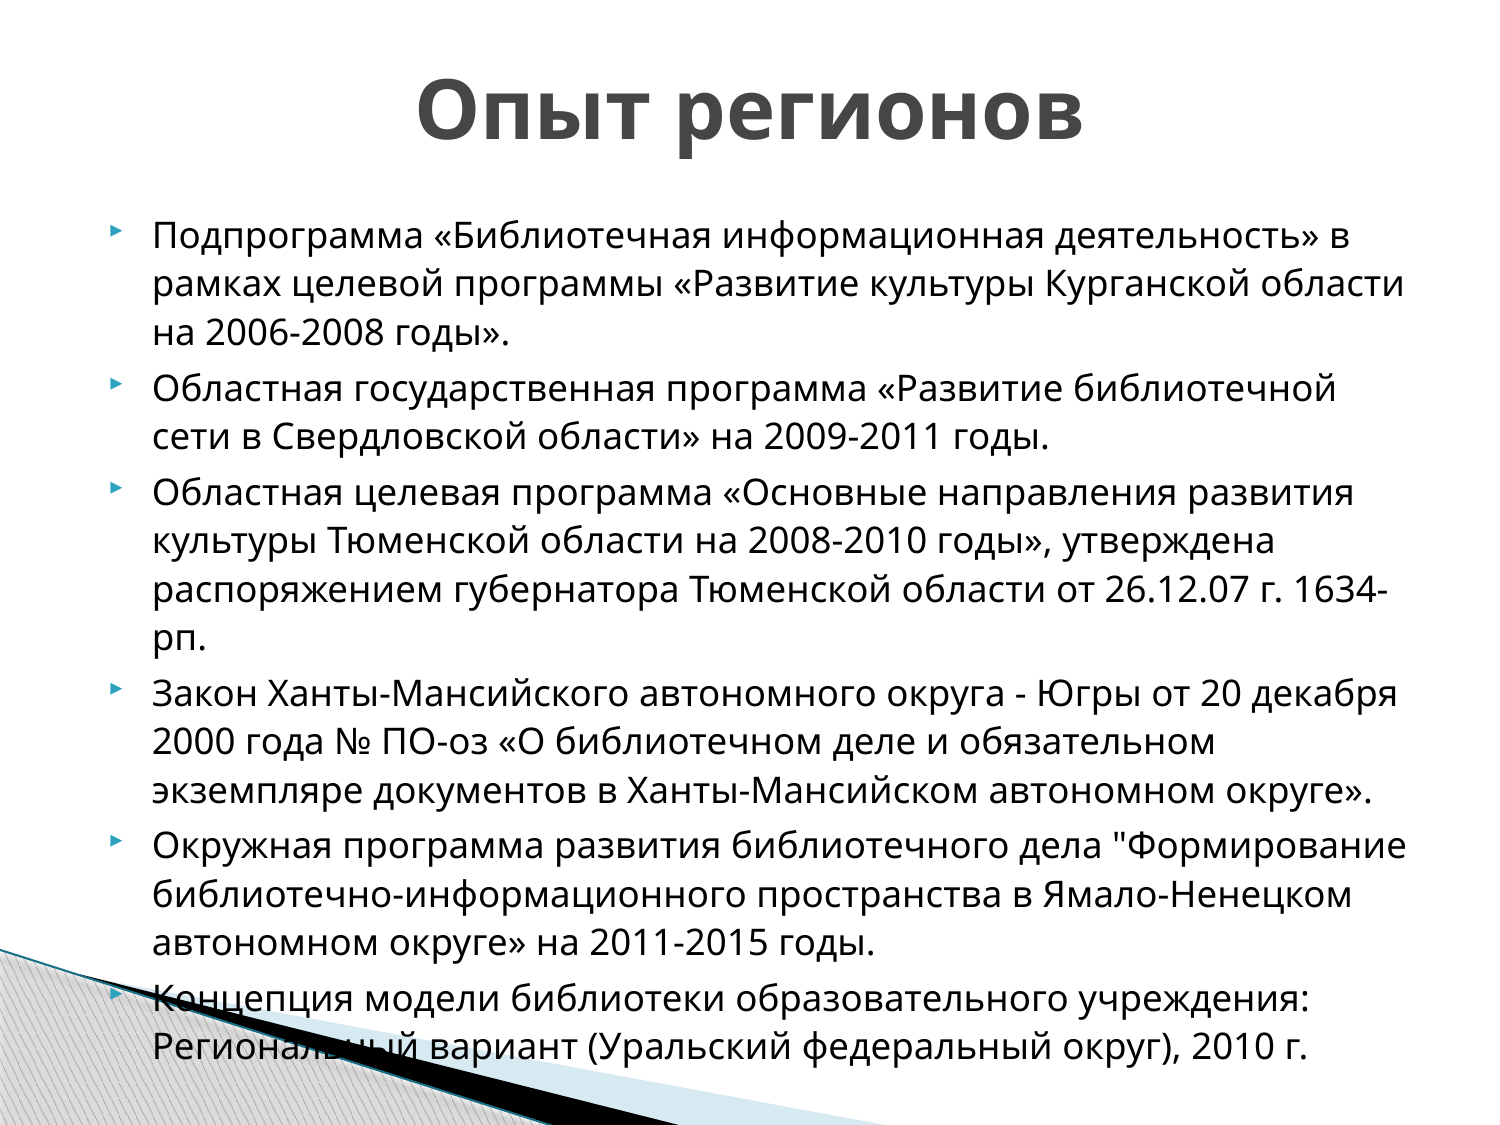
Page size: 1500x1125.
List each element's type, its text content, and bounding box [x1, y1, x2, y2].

list Подпрограмма «Библиотечная информационная деятельность» в рамках целевой программы «Развитие культуры Курганской области на 2006-2008 годы». Областная государственная программа «Развитие библиотечной сети в Свердловской области» на 2009-2011 годы. Областная целевая программа «Основные направления развития культуры Тюменской области на 2008-2010 годы», утверждена распоряжением губернатора Тюменской области от 26.12.07 г. 1634-рп. Закон Ханты-Мансийского автономного округа - Югры от 20 декабря 2000 года № ПО-оз «О библиотечном деле и обязательном экземпляре документов в Ханты-Мансийском автономном округе». Окружная программа развития библиотечного дела "Формирование библиотечно-информационного пространства в Ямало-Ненецком автономном округе» на 2011-2015 годы. Концепция модели библиотеки образовательного учреждения: Региональный вариант (Уральский федеральный округ), 2010 г. [75, 200, 1425, 1080]
title Опыт регионов [75, 24, 1425, 188]
